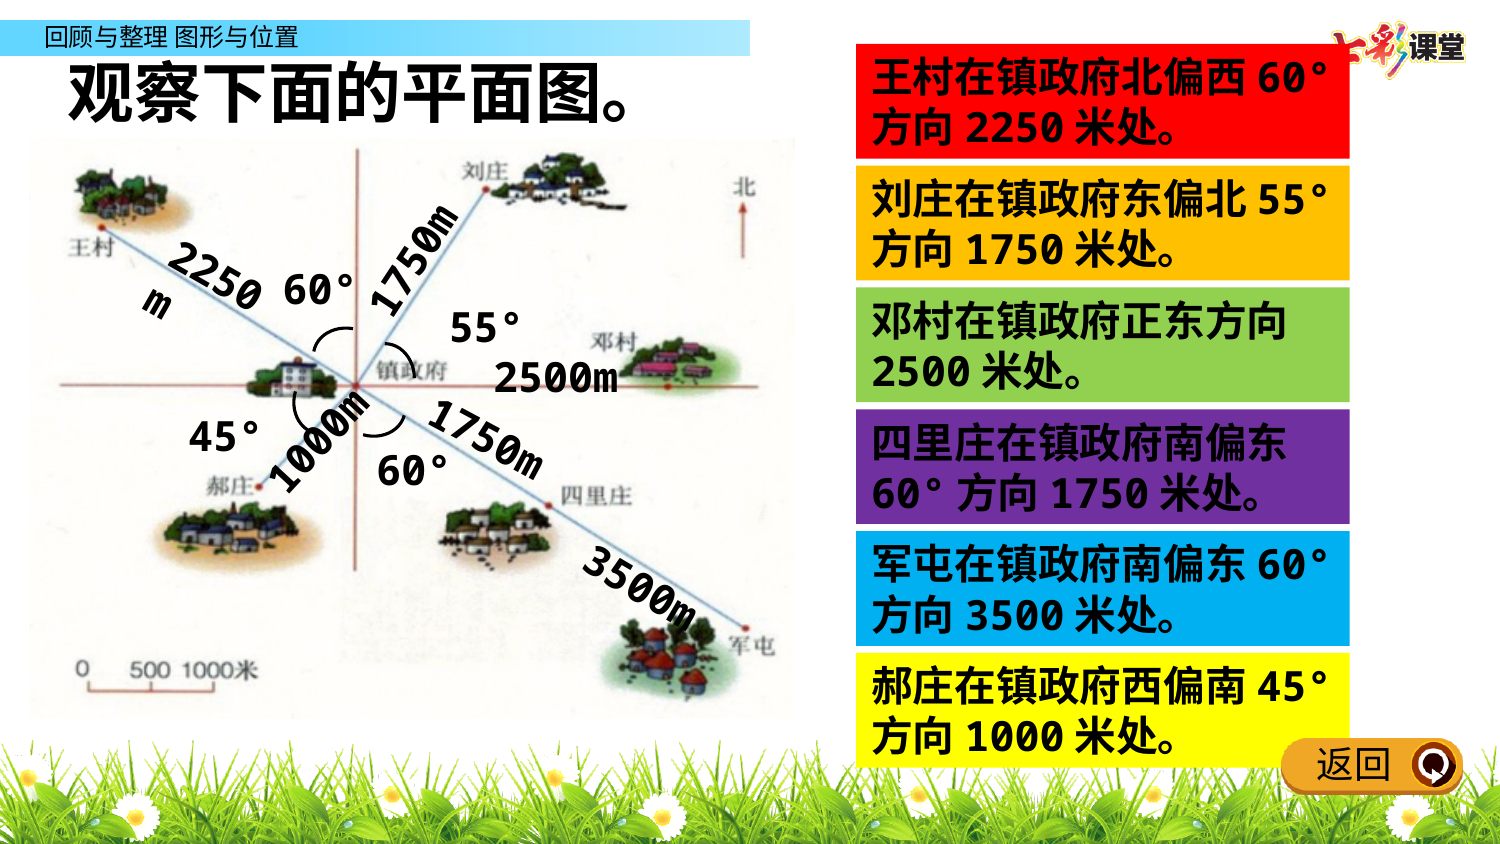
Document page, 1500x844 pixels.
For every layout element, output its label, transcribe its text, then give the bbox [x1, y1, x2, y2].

text_box 刘庄在镇政府东偏北55°方向1750米处。 [856, 165, 1350, 281]
text_box 四里庄在镇政府南偏东60°方向1750米处。 [856, 409, 1350, 524]
picture [0, 740, 1500, 844]
text_box 观察下面的平面图。 [53, 43, 762, 136]
text_box 邓村在镇政府正东方向2500米处。 [856, 287, 1350, 403]
picture [1316, 20, 1468, 80]
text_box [1281, 733, 1464, 795]
picture [29, 138, 795, 719]
text_box 郝庄在镇政府西偏南45°方向1000米处。 [856, 652, 1350, 768]
text_box 王村在镇政府北偏西60°方向2250米处。 [856, 43, 1350, 159]
text_box 军屯在镇政府南偏东60°方向3500米处。 [856, 531, 1350, 646]
